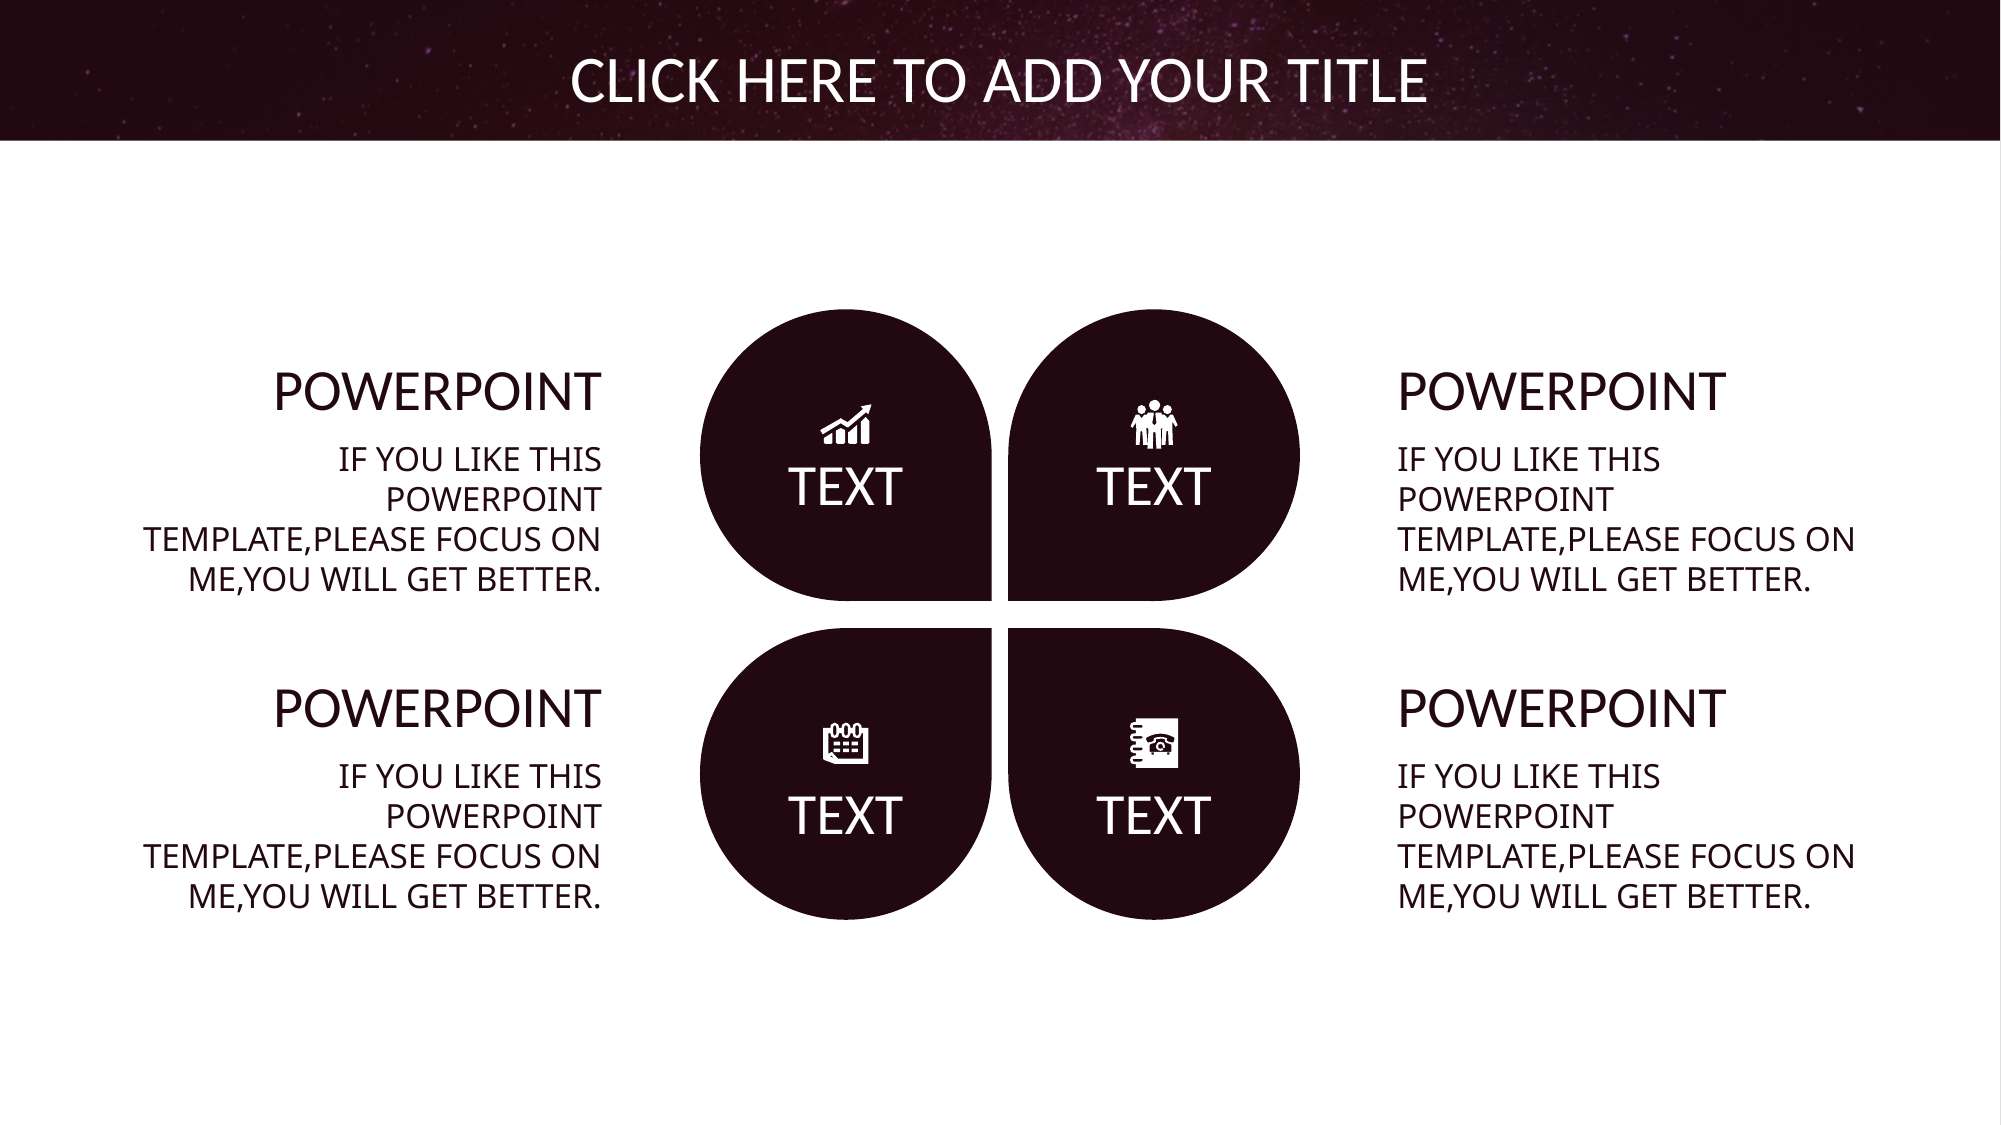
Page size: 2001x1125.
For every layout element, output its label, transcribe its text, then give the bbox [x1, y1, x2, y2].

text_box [1382, 344, 1874, 885]
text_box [126, 344, 618, 885]
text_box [699, 309, 1300, 920]
text_box CLICK HERE TO ADD YOUR TITLE [516, 28, 1484, 123]
